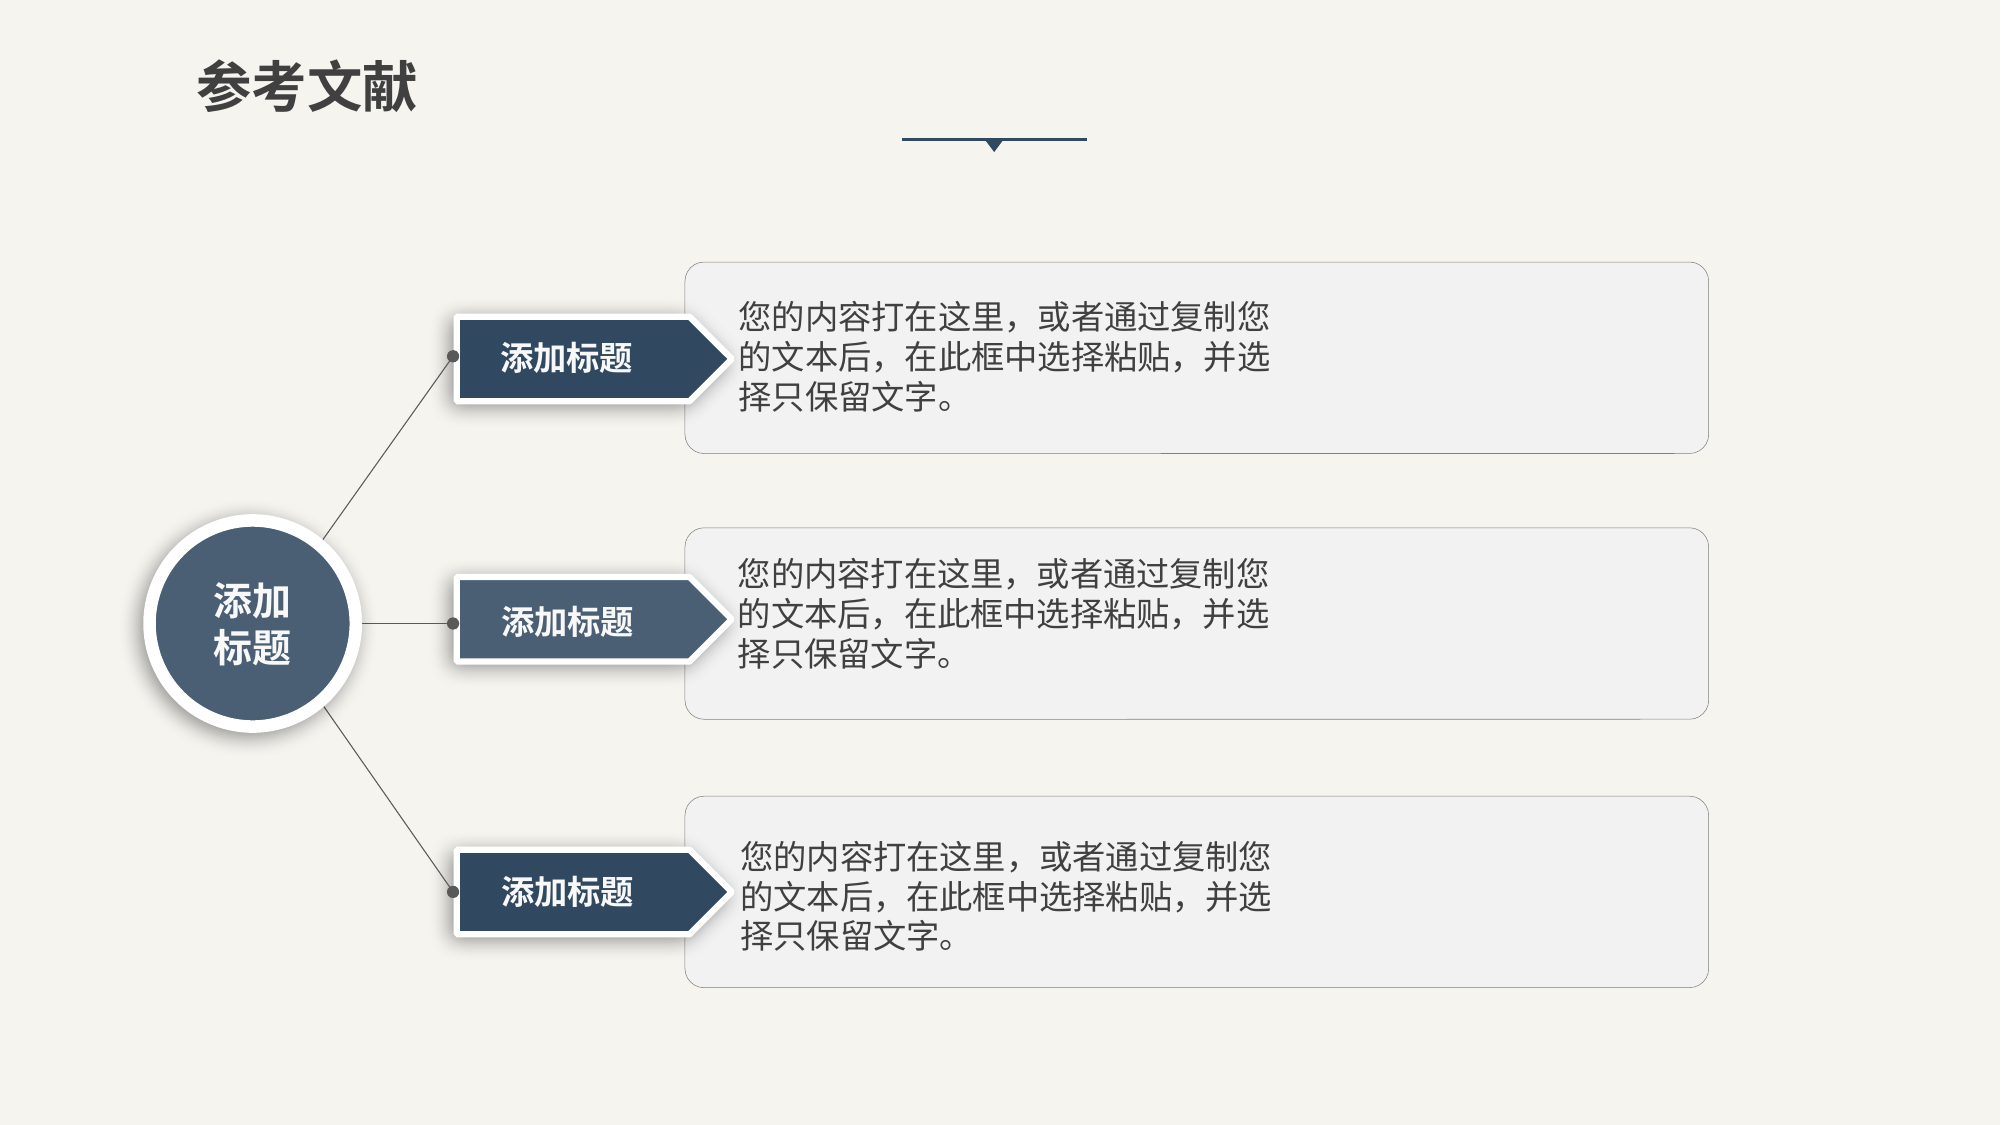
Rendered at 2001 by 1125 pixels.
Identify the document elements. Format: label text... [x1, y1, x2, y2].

text_box [718, 345, 725, 373]
text_box [456, 577, 706, 662]
text_box [718, 605, 724, 634]
text_box 添加标题 [487, 593, 718, 649]
text_box [327, 711, 460, 899]
text_box [684, 527, 1709, 720]
text_box [456, 849, 705, 935]
text_box [684, 262, 1709, 454]
text_box [323, 350, 460, 539]
text_box [684, 796, 1709, 988]
text_box 添加 标题 [149, 520, 356, 727]
text_box 您的内容打在这里，或者通过复制您的文本后，在此框中选择粘贴，并选择只保留文字。 [725, 304, 1307, 408]
text_box [718, 878, 726, 906]
text_box 您的内容打在这里，或者通过复制您的文本后，在此框中选择粘贴，并选择只保留文字。 [724, 561, 1306, 665]
text_box 参考文献 [181, 44, 434, 127]
text_box 添加标题 [486, 330, 718, 385]
text_box 添加标题 [487, 863, 718, 919]
text_box [456, 316, 706, 402]
text_box 您的内容打在这里，或者通过复制您的文本后，在此框中选择粘贴，并选择只保留文字。 [726, 844, 1309, 948]
